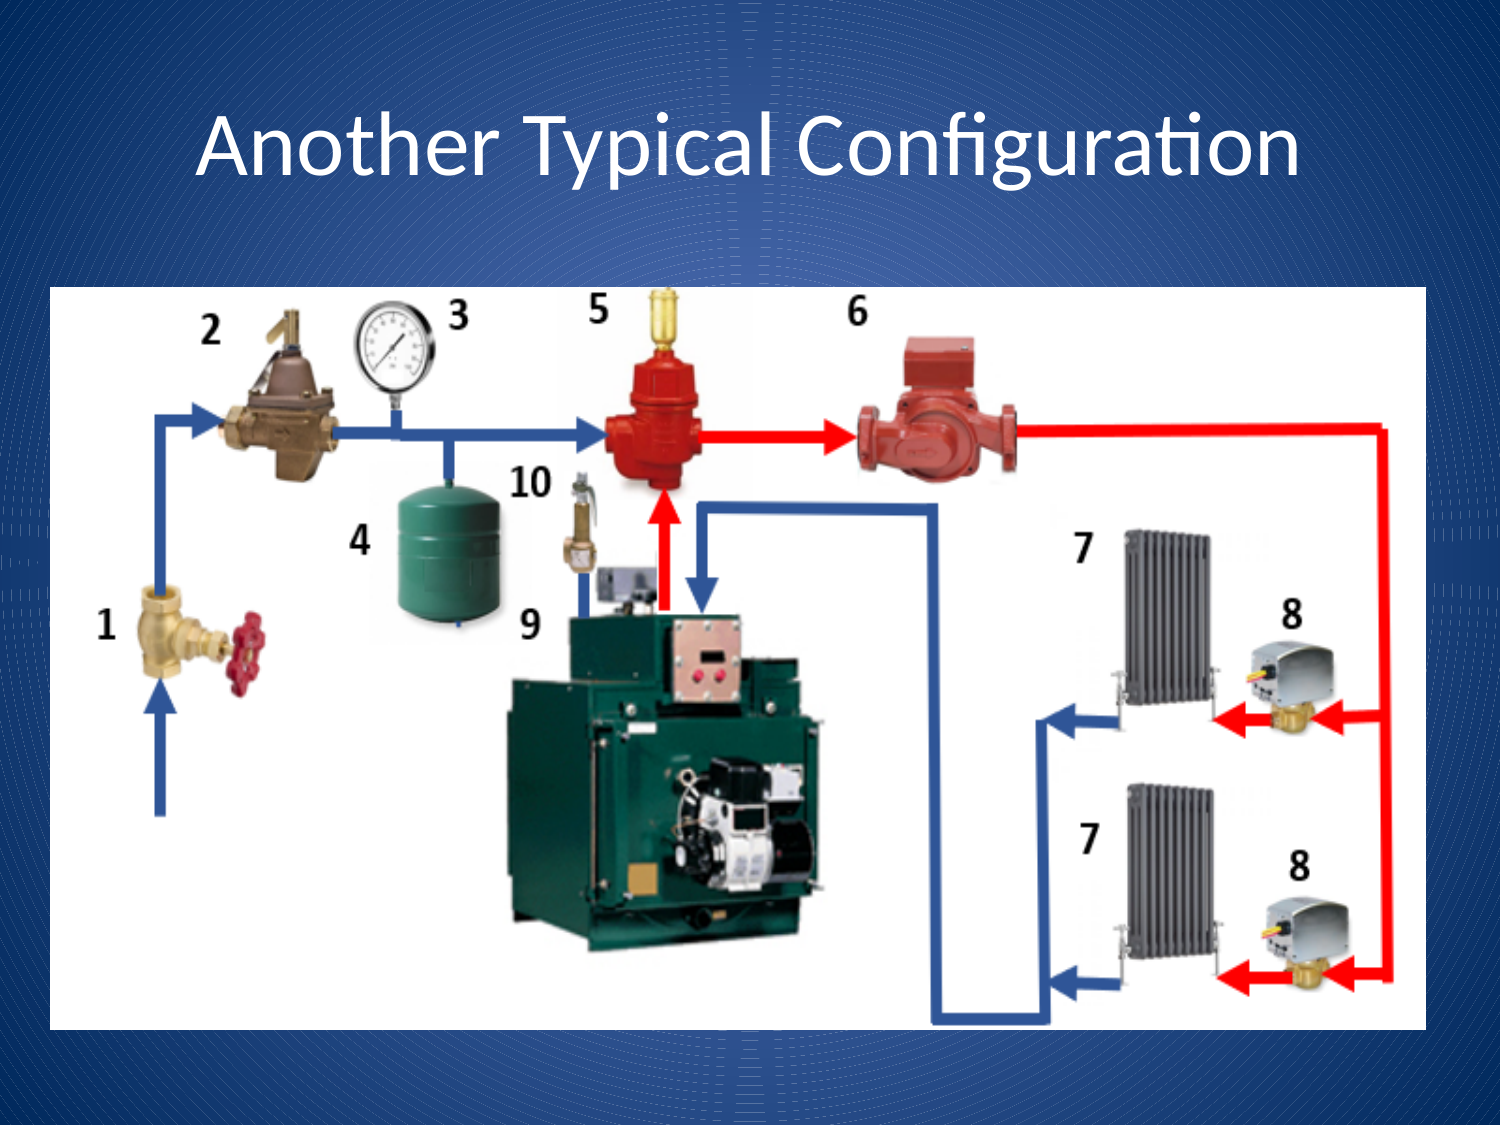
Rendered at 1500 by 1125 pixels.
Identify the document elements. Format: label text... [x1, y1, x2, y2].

picture [49, 287, 1426, 1031]
title Another Typical Configuration [75, 45, 1425, 233]
